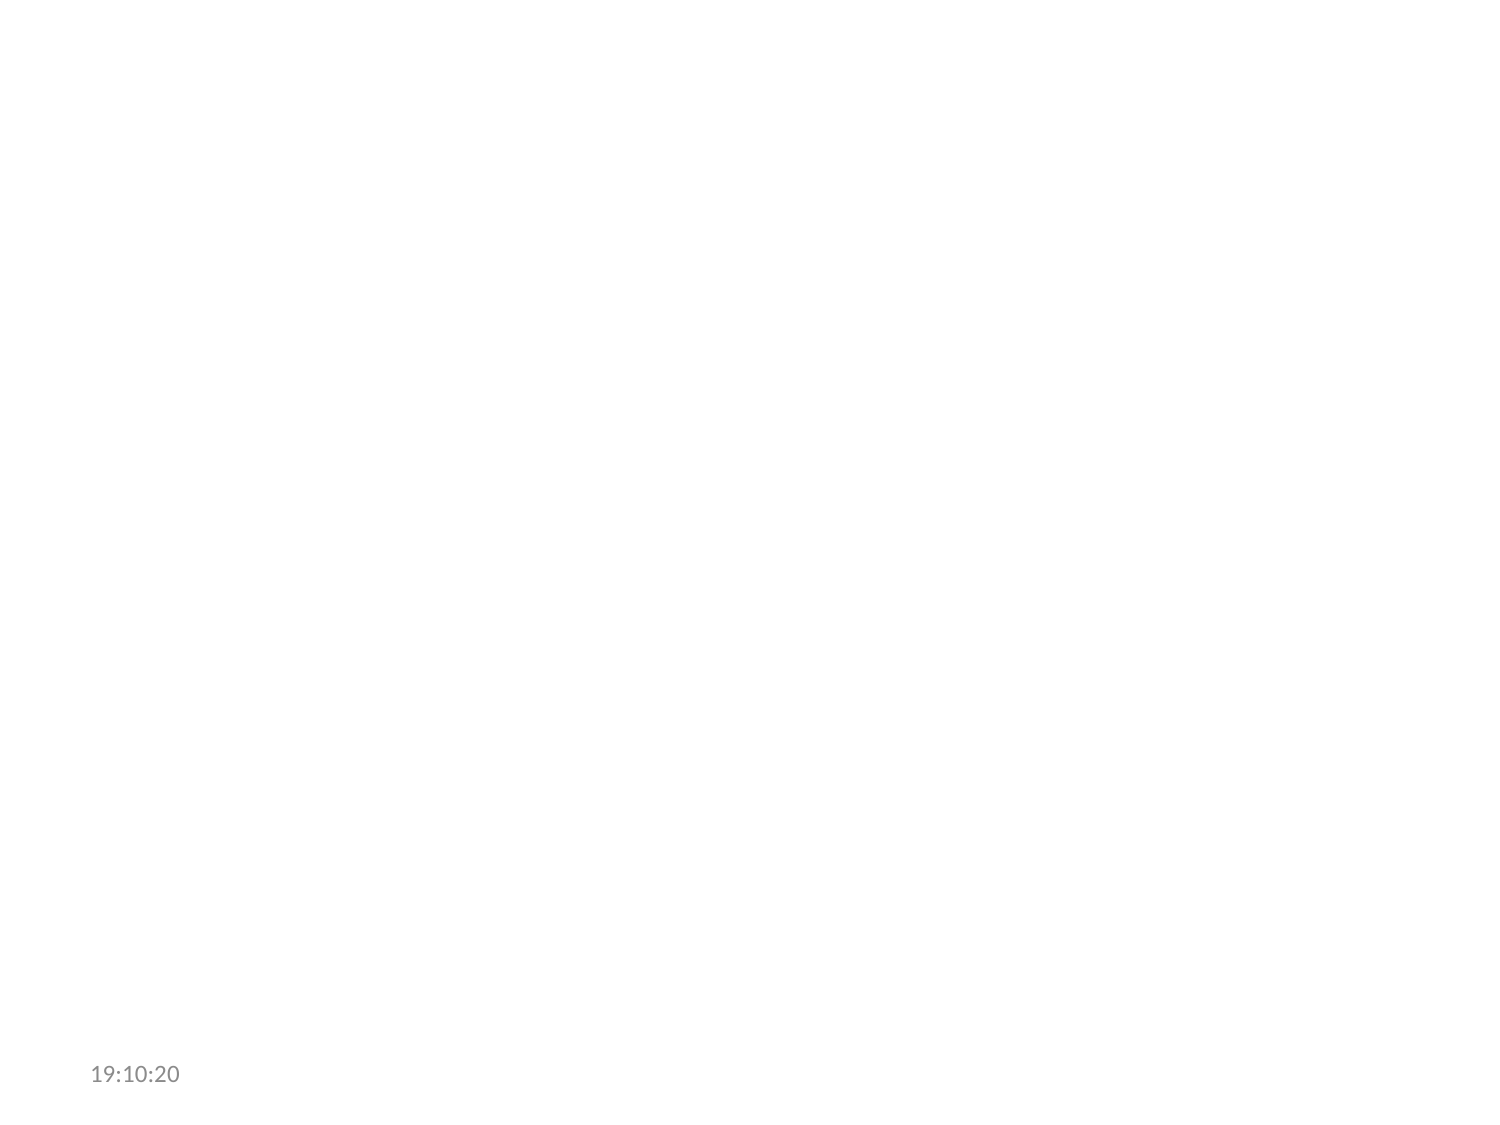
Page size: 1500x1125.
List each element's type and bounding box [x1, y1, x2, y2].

slide_number [75, 1042, 425, 1103]
